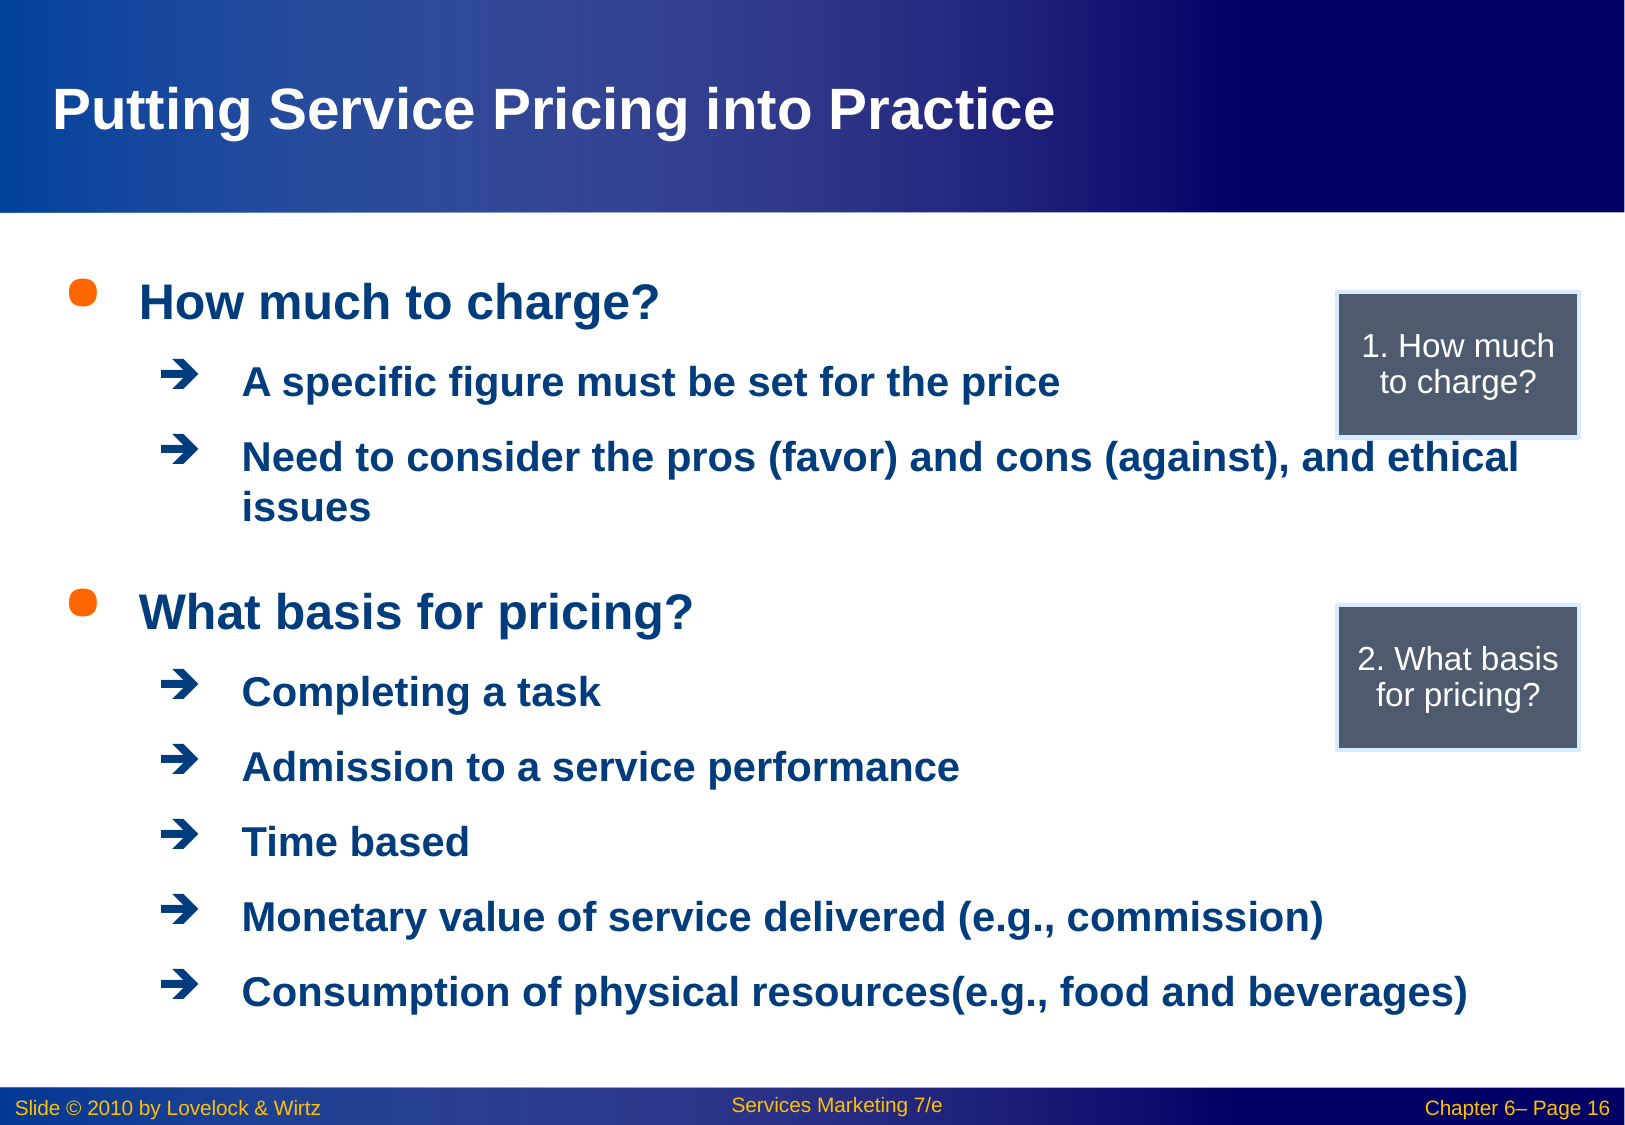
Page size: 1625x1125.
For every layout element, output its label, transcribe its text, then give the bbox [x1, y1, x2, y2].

title Putting Service Pricing into Practice [36, 37, 1088, 176]
list How much to charge? A specific figure must be set for the price Need to consider the pros (favor) and cons (against), and ethical issues What basis for pricing? Completing a task Admission to a service performance Time based Monetary value of service delivered (e.g., commission) Consumption of physical resources(e.g., food and beverages) [49, 261, 1588, 1051]
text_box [1336, 291, 1580, 438]
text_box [1336, 604, 1580, 751]
